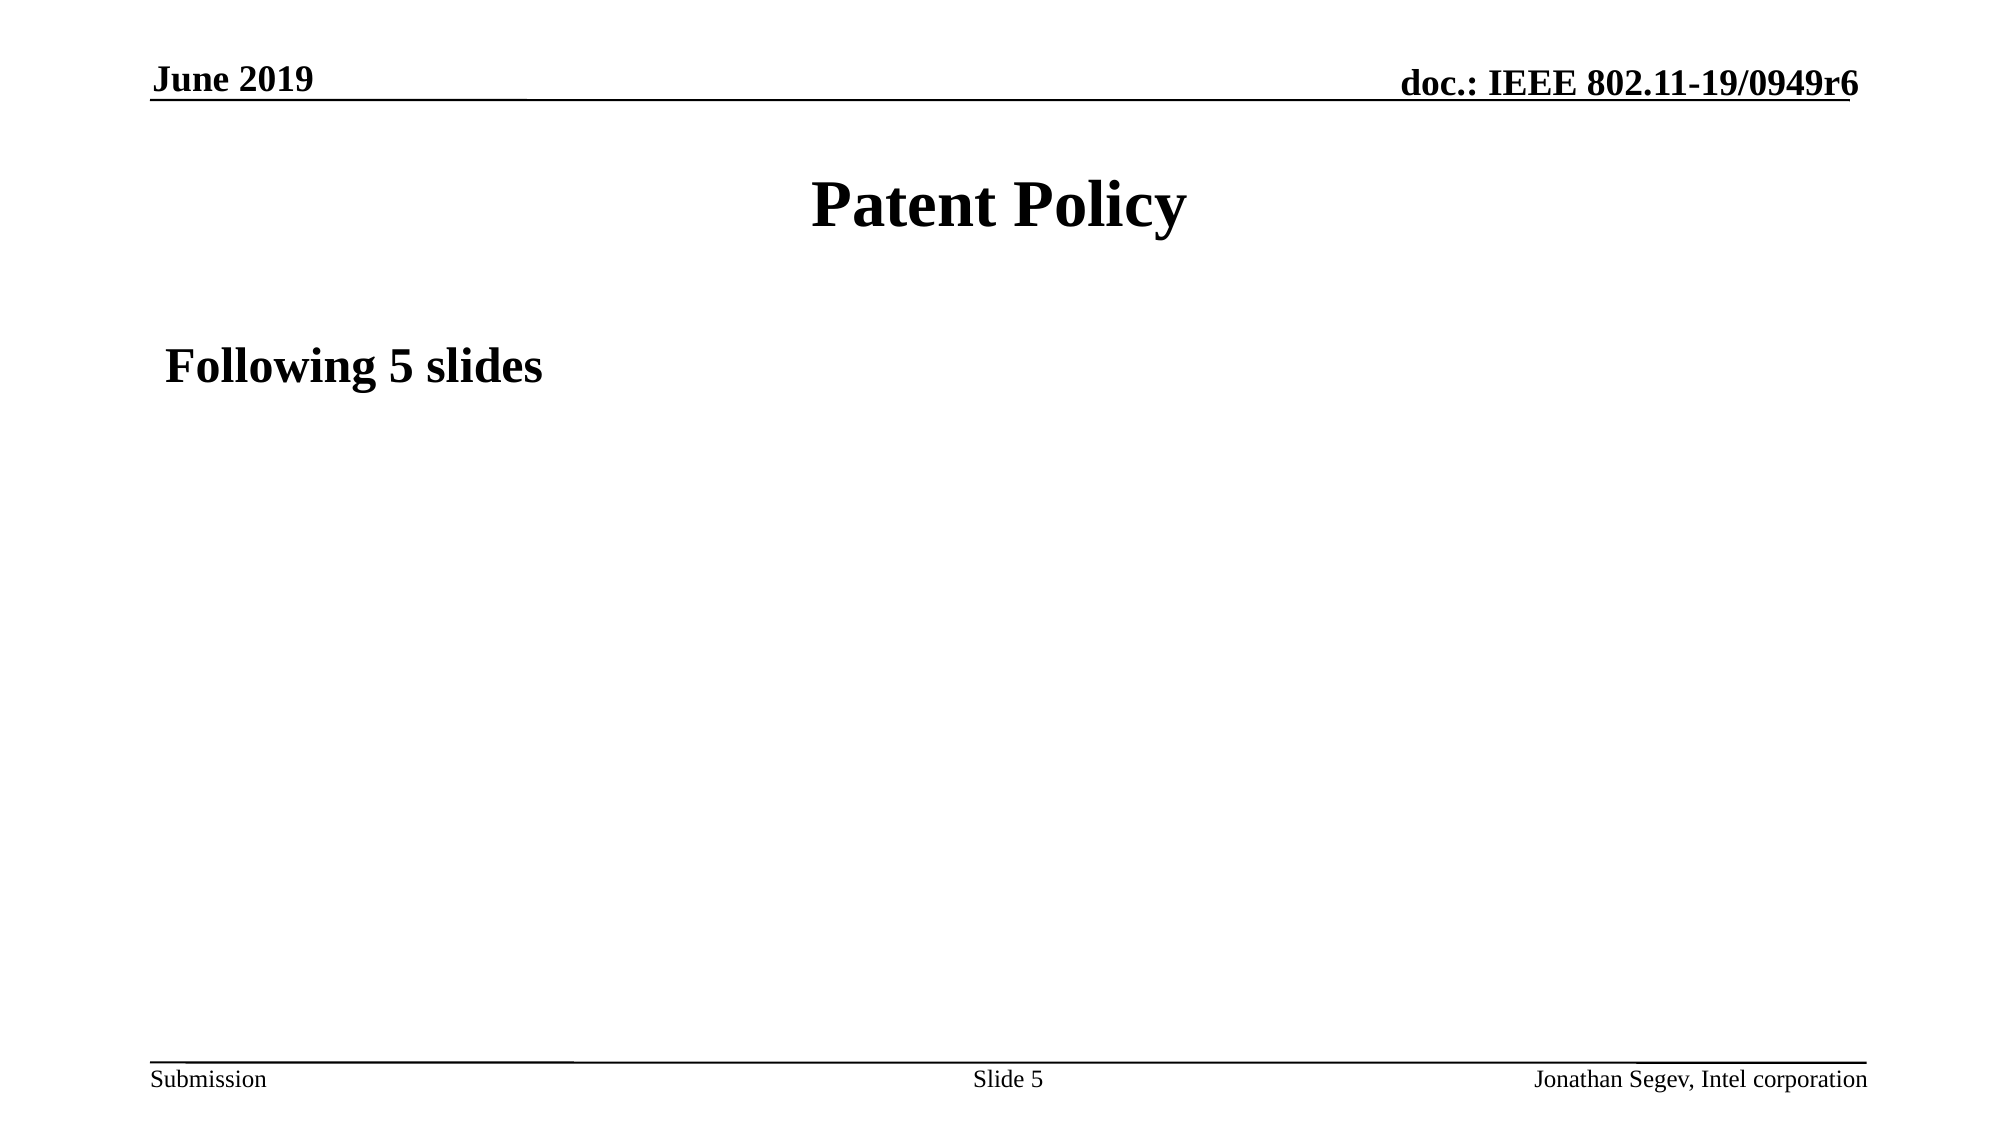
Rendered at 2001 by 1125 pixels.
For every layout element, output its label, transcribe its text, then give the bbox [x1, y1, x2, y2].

slide_number Slide 5 [950, 1061, 1067, 1123]
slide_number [152, 54, 563, 100]
list Following 5 slides [149, 324, 1850, 1000]
footer Jonathan Segev, Intel corporation [1171, 1061, 1869, 1093]
title Patent Policy [149, 112, 1850, 288]
